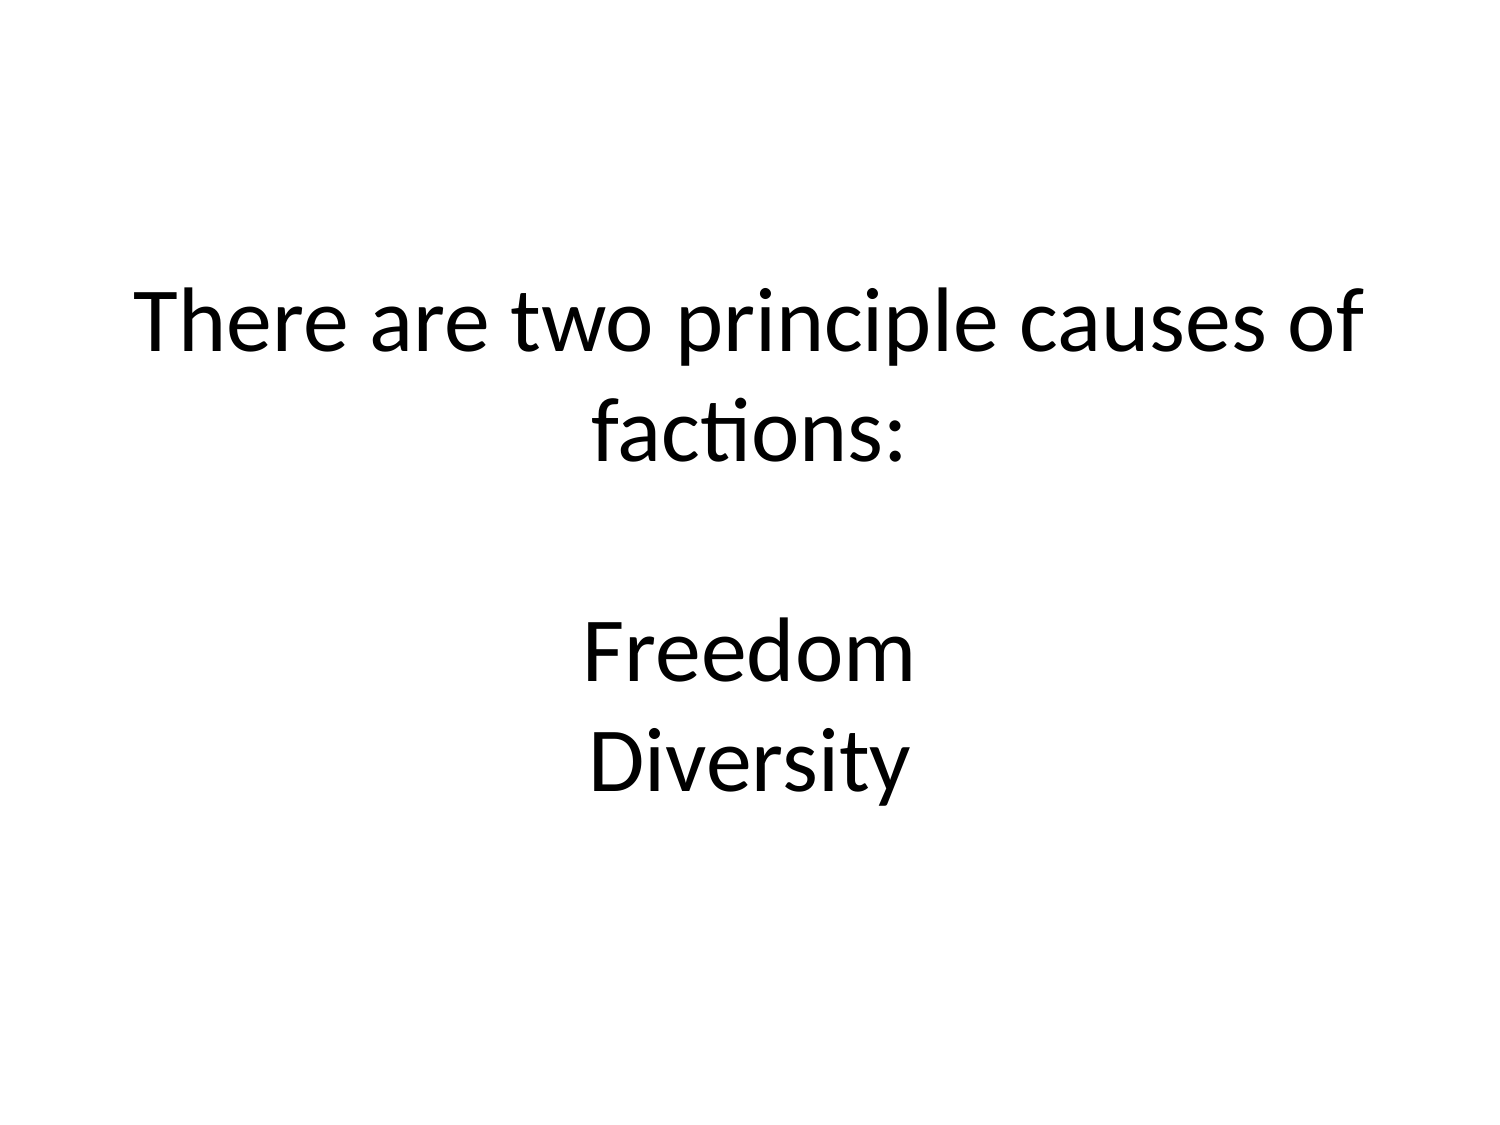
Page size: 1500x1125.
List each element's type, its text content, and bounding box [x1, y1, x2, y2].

title There are two principle causes of factions: Freedom Diversity [74, 44, 1426, 1026]
